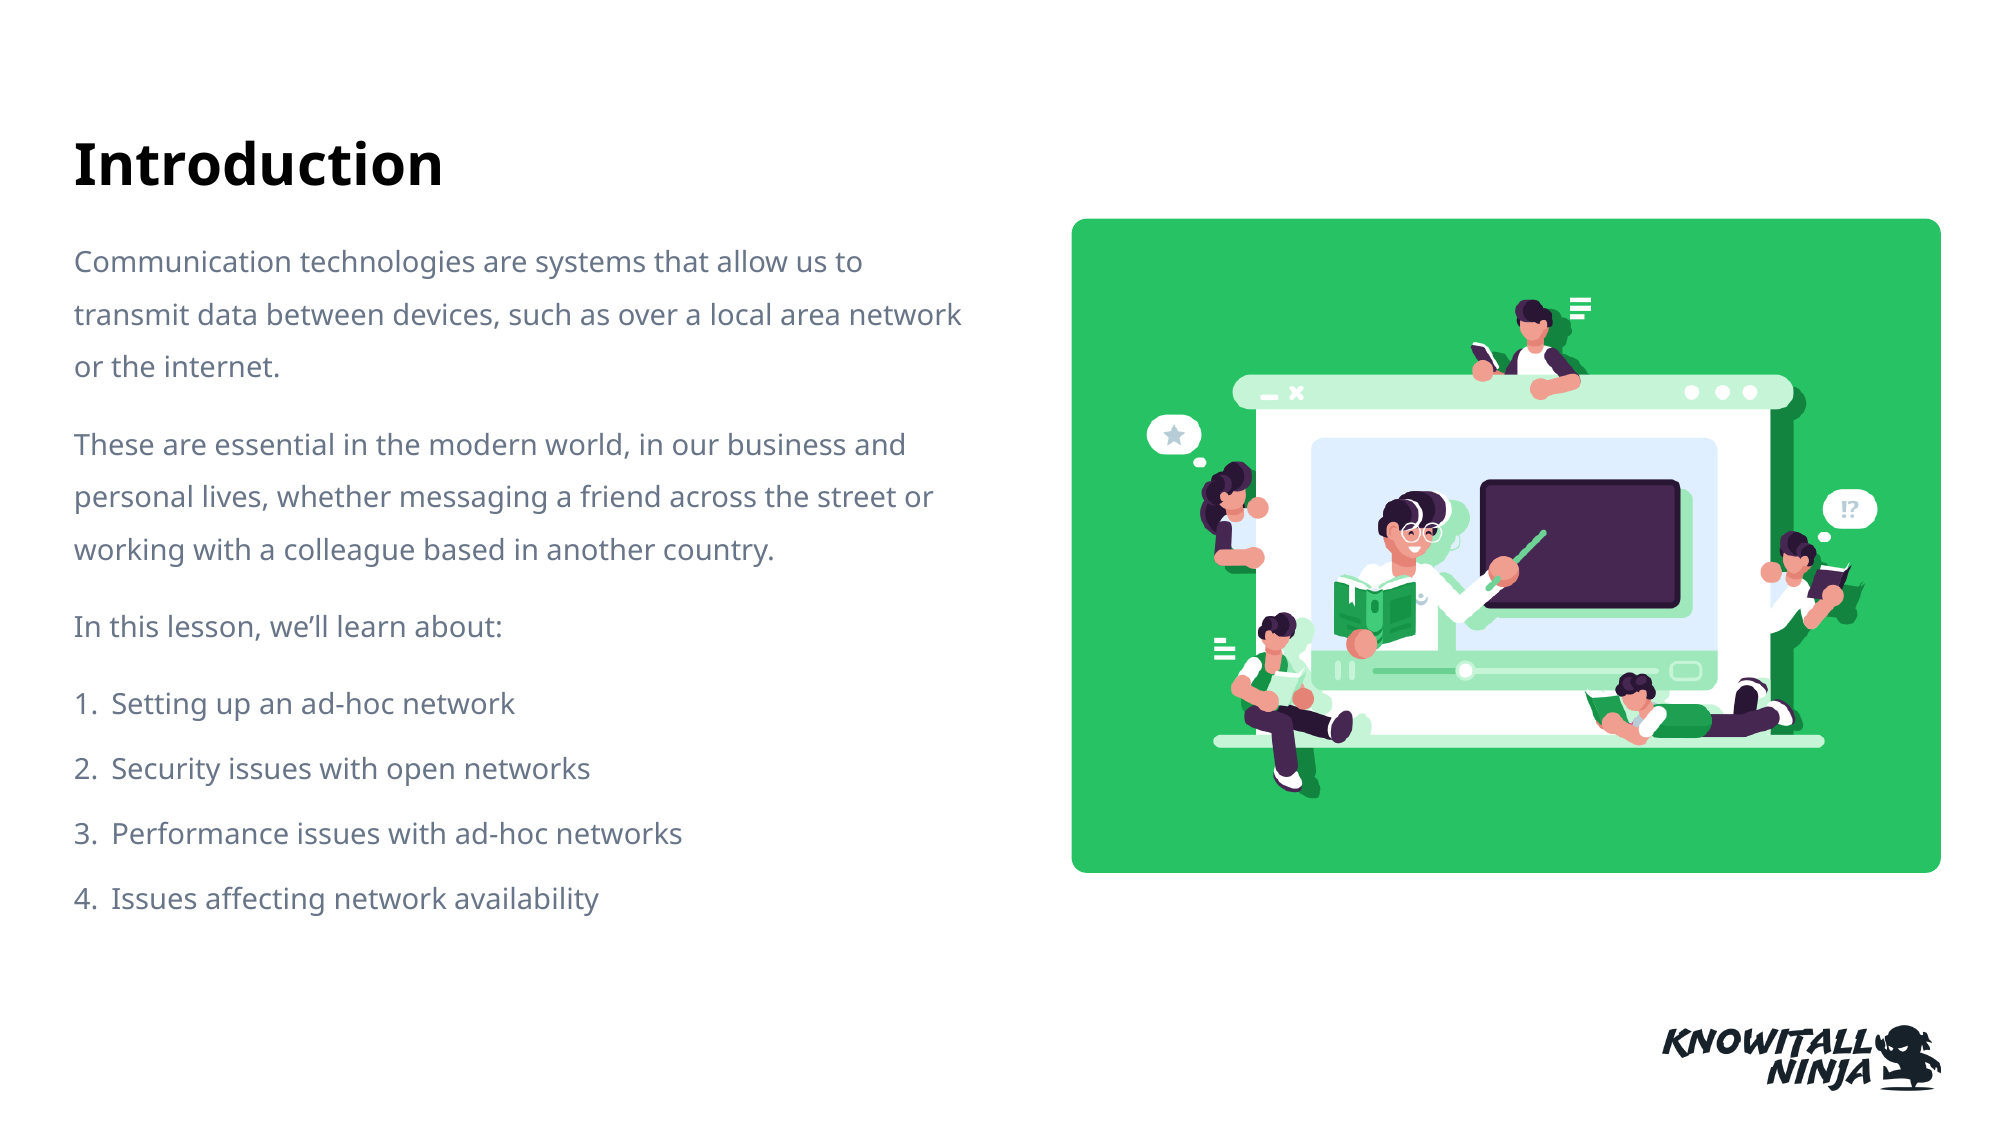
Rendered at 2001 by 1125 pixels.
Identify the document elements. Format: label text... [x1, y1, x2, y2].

list Communication technologies are systems that allow us to transmit data between devices, such as over a local area network or the internet. These are essential in the modern world, in our business and personal lives, whether messaging a friend across the street or working with a colleague based in another country. In this lesson, we’ll learn about: Setting up an ad-hoc network Security issues with open networks Performance issues with ad-hoc networks Issues affecting network availability [59, 218, 1000, 940]
title Introduction [59, 117, 1000, 206]
picture [1071, 218, 1942, 874]
picture [1662, 1025, 1941, 1091]
